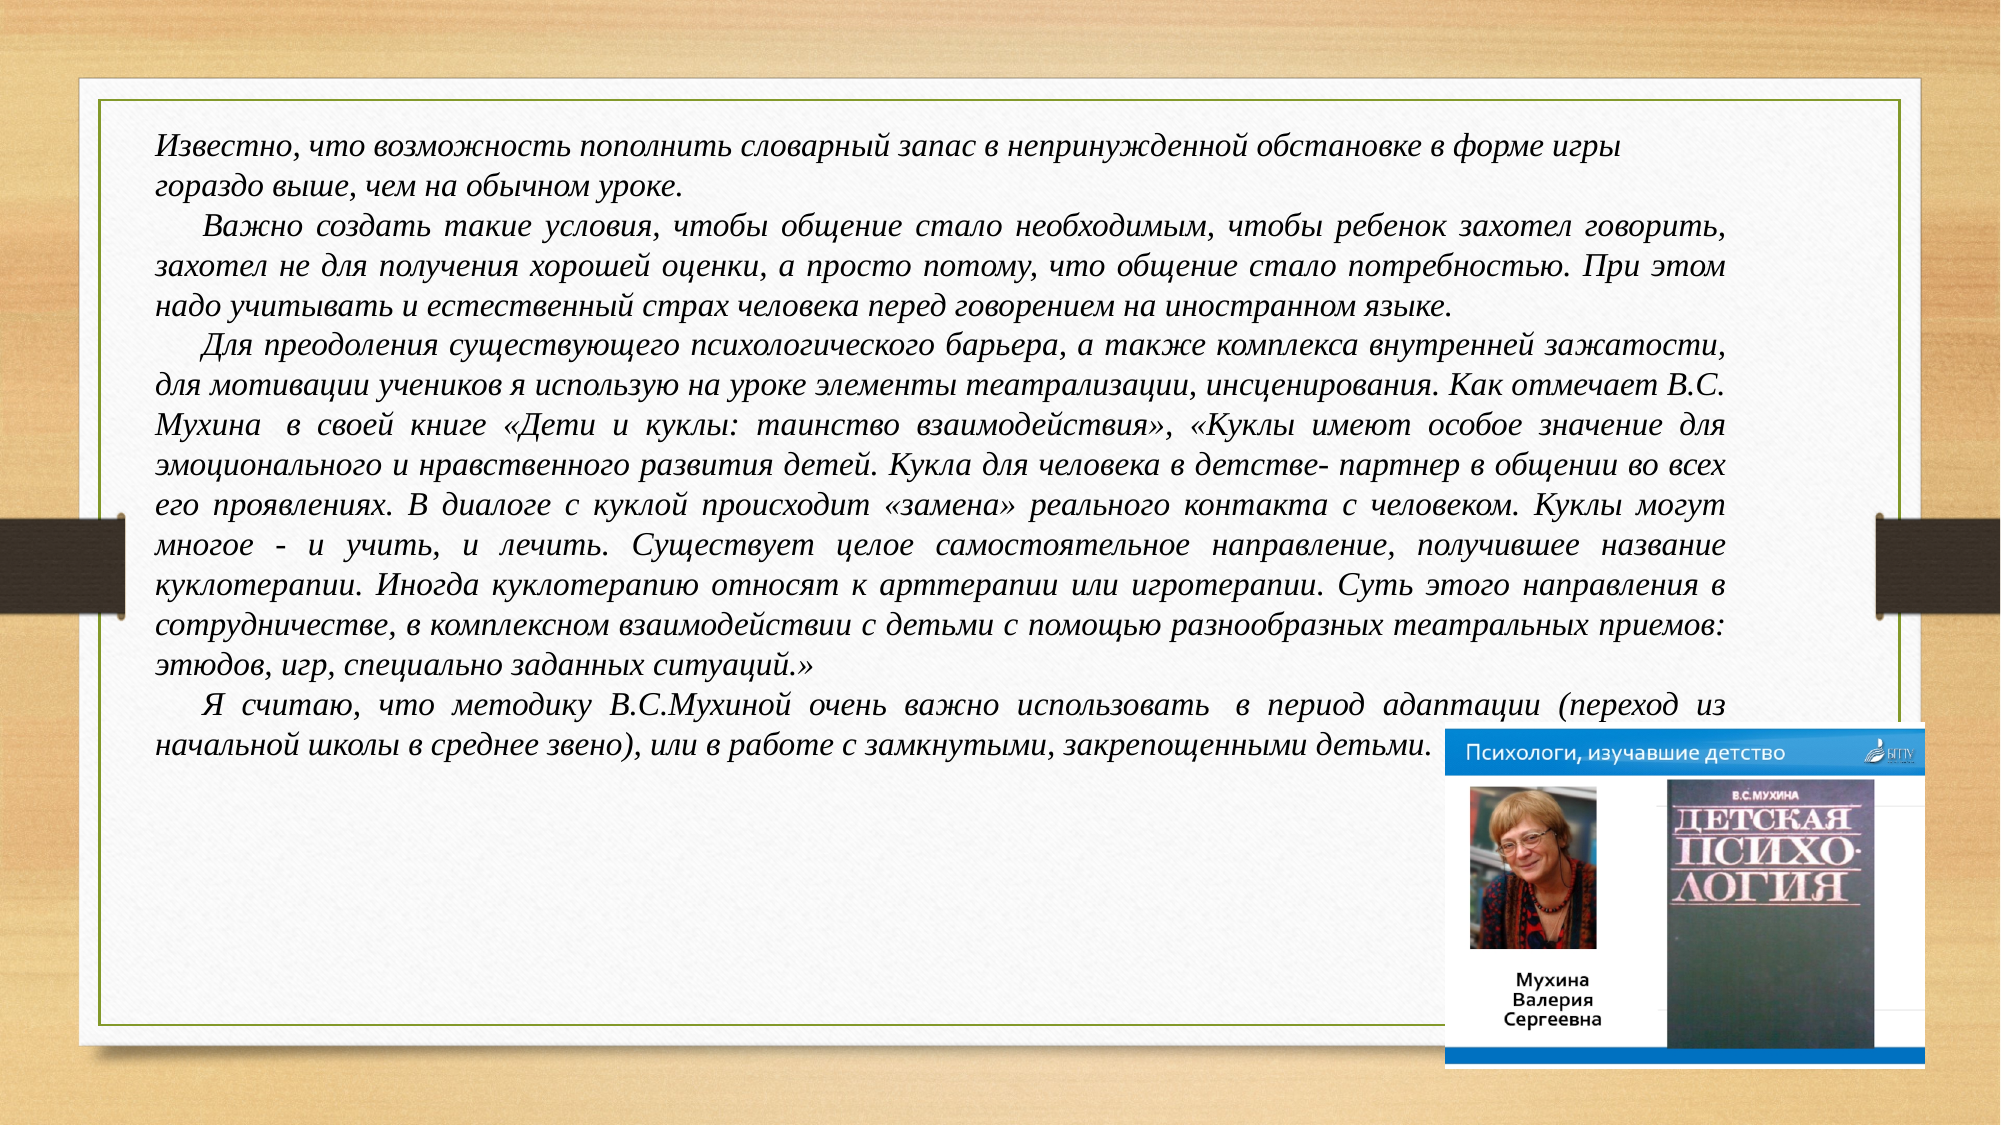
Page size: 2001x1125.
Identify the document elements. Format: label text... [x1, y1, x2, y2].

picture [0, 0, 2001, 1125]
text_box [903, 468, 954, 519]
text_box Известно, что возможность пополнить словарный запас в непринужденной обстановке в форме игры гораздо выше, чем на обычном уроке. Важно создать такие условия, чтобы общение стало необходимым, чтобы ребенок захотел говорить, захотел не для получения хорошей оценки, а просто потому, что общение стало потребностью. При этом надо учитывать и естественный страх человека перед говорением на иностранном языке. Для преодоления существующего психологического барьера, а также комплекса внутренней зажатости, для мотивации учеников я использую на уроке элементы театрализации, инсценирования. Как отмечает В.С. Мухина в своей книге «Дети и куклы: таинство взаимодействия», «Куклы имеют особое значение для эмоционального и нравственного развития детей. Кукла для человека в детстве- партнер в общении во всех его проявлениях. В диалоге с куклой происходит «замена» реального контакта с человеком. Куклы могут многое - и учить, и лечить. Существует целое самостоятельное направление, получившее название куклотерапии. Иногда куклотерапию относят к арттерапии или игротерапии. Суть этого направления в сотрудничестве, в комплексном взаимодействии с детьми с помощью разнообразных театральных приемов: этюдов, игр, специально заданных ситуаций.» Я считаю, что методику В.С.Мухиной очень важно использовать в период адаптации (переход из начальной школы в среднее звено), или в работе с замкнутыми, закрепощенными детьми. [140, 115, 1744, 844]
